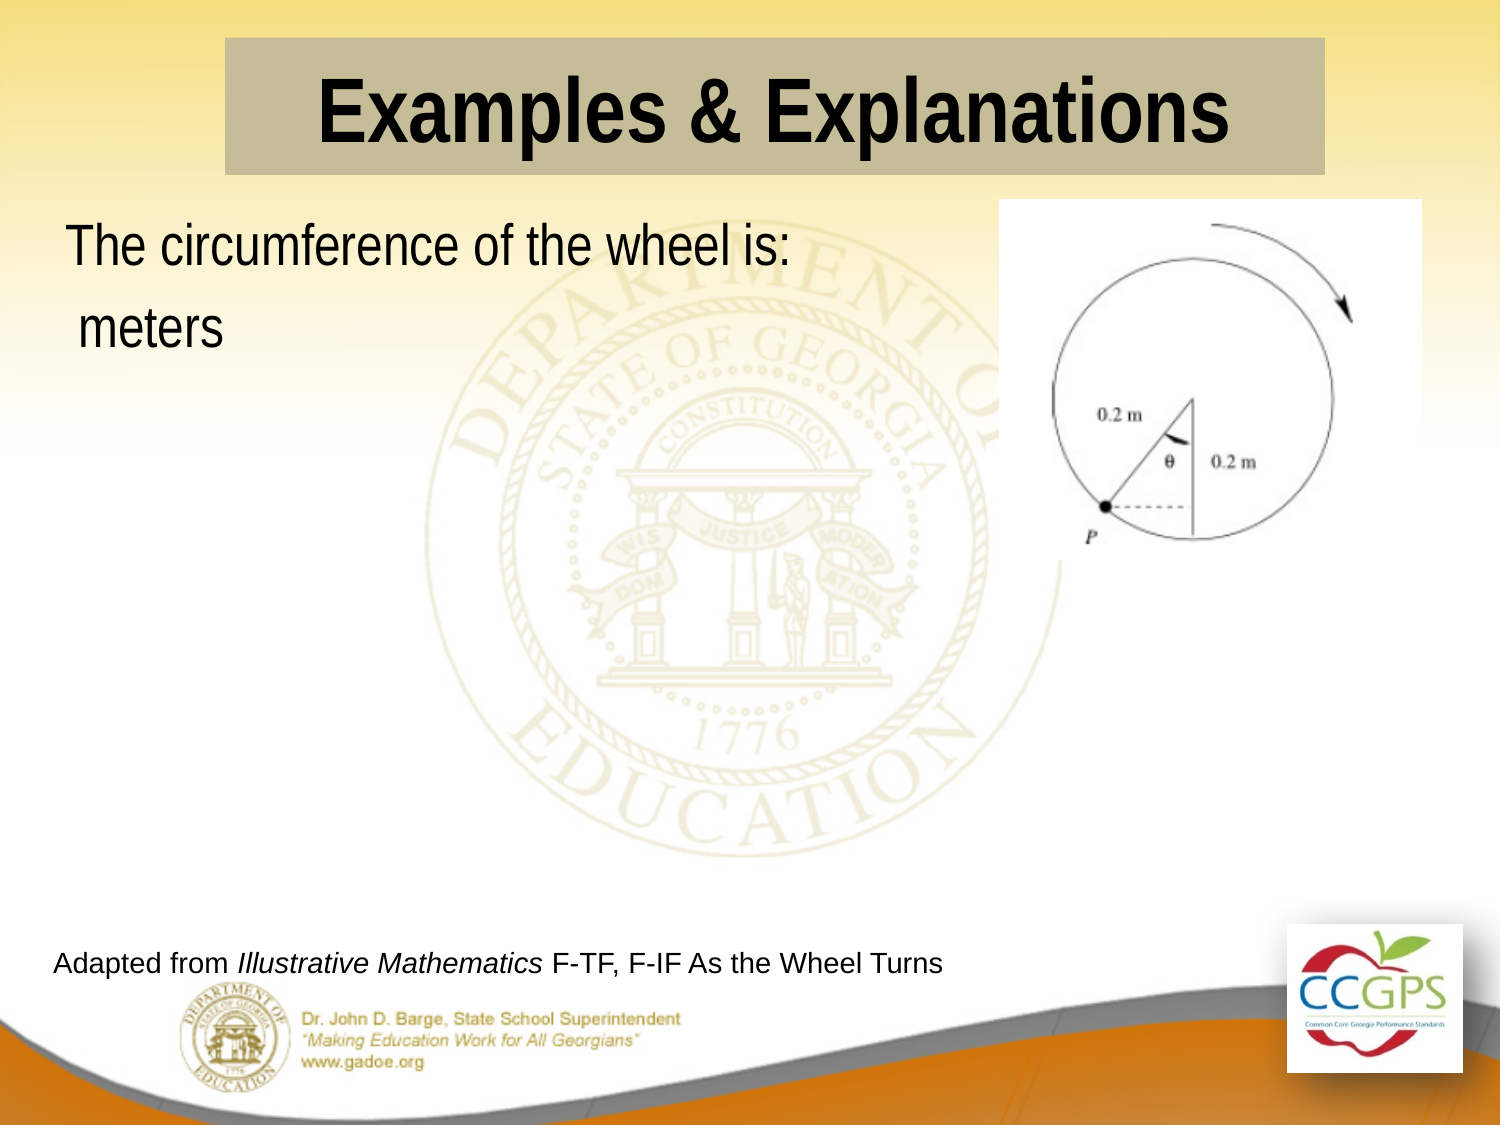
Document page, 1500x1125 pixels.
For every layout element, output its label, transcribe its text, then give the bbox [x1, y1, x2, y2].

title Examples & Explanations [224, 37, 1326, 176]
text_box Adapted from Illustrative Mathematics F-TF, F-IF As the Wheel Turns [38, 936, 959, 987]
picture [0, 0, 1500, 1125]
